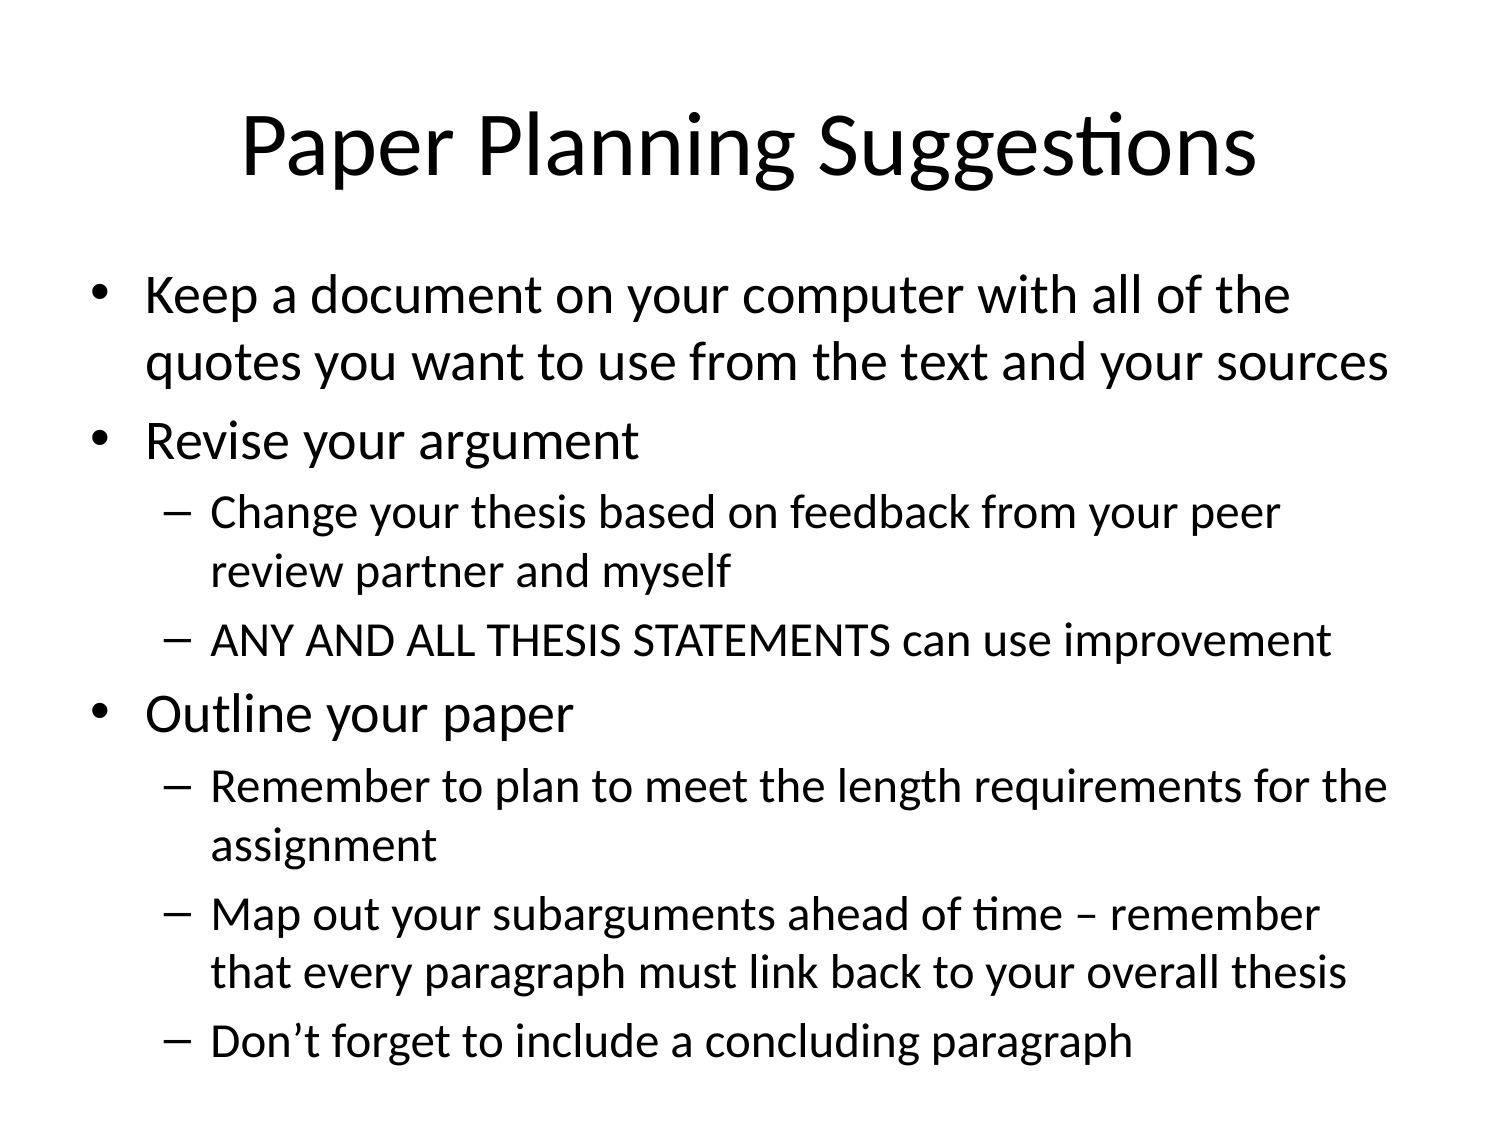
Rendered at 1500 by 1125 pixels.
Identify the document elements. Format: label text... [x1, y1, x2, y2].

list Keep a document on your computer with all of the quotes you want to use from the text and your sources Revise your argument Change your thesis based on feedback from your peer review partner and myself ANY AND ALL THESIS STATEMENTS can use improvement Outline your paper Remember to plan to meet the length requirements for the assignment Map out your subarguments ahead of time – remember that every paragraph must link back to your overall thesis Don’t forget to include a concluding paragraph [75, 249, 1425, 1088]
title Paper Planning Suggestions [75, 45, 1425, 233]
